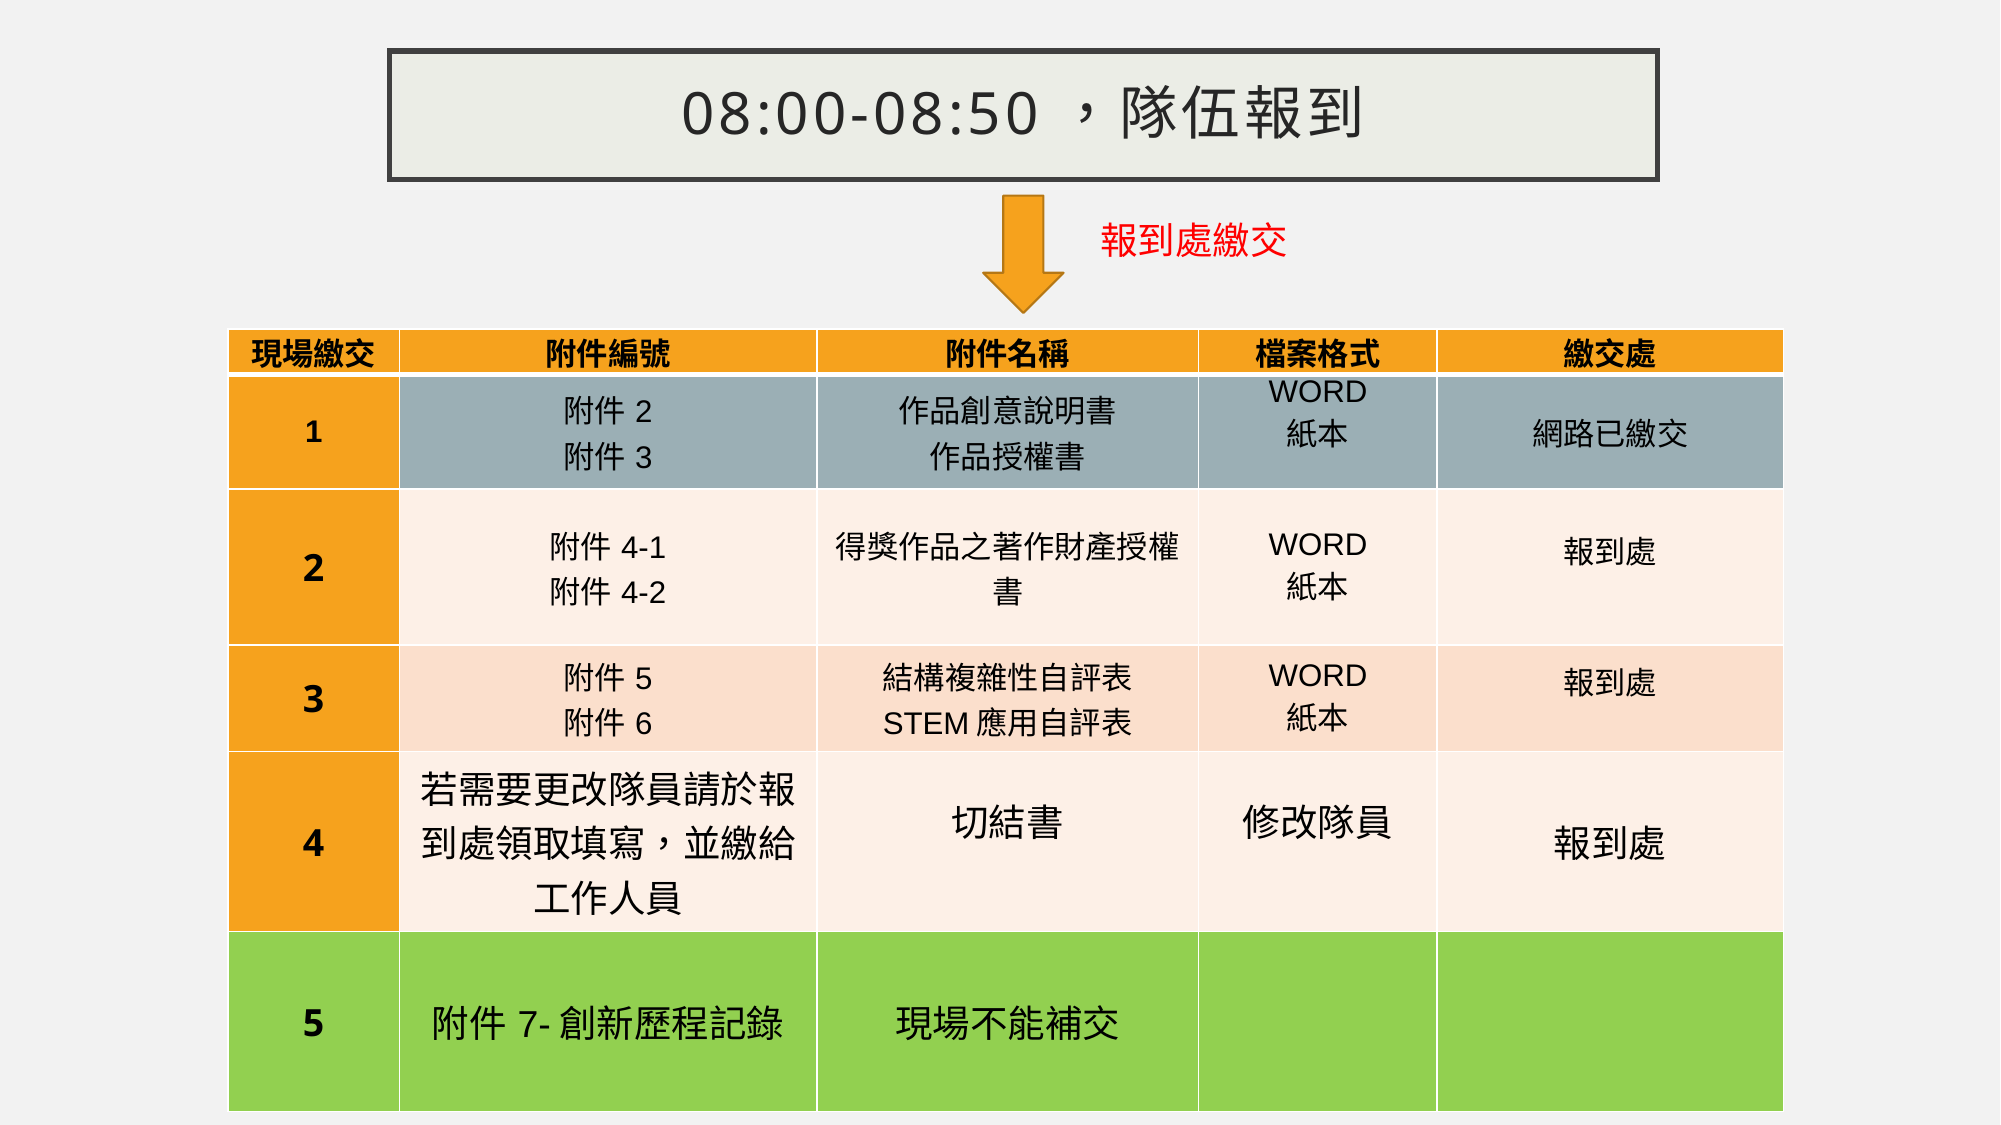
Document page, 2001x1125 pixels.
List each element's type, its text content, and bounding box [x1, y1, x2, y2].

table_cell WORD 紙本 [1199, 490, 1436, 644]
table_cell [1199, 932, 1436, 1111]
table_cell 附件4-1 附件4-2 [400, 490, 816, 644]
title 08:00-08:50，隊伍報到 [387, 48, 1660, 182]
text_box 報到處繳交 [1085, 210, 1303, 270]
table_cell 網路已繳交 [1438, 377, 1783, 488]
table_cell 作品創意說明書 作品授權書 [818, 377, 1198, 488]
table_cell 5 [229, 932, 399, 1111]
table_cell 切結書 [818, 752, 1198, 931]
table_cell 報到處 [1438, 646, 1783, 751]
table_cell 附件5 附件6 [400, 646, 816, 751]
table_cell 1 [229, 377, 399, 488]
table_cell 結構複雜性自評表 STEM應用自評表 [818, 646, 1198, 751]
text_box [982, 194, 1065, 314]
table_cell 附件7-創新歷程記錄 [400, 932, 816, 1111]
table_cell 現場不能補交 [818, 932, 1198, 1111]
table_cell [1438, 932, 1783, 1111]
table_cell 2 [229, 490, 399, 644]
table_cell 修改隊員 [1199, 752, 1436, 931]
table_header 繳交處 [1438, 330, 1783, 372]
table_cell 3 [229, 646, 399, 751]
table_header 附件名稱 [818, 330, 1198, 372]
table_cell 若需要更改隊員請於報到處領取填寫，並繳給工作人員 [400, 752, 816, 931]
table_header 現場繳交 [229, 330, 399, 372]
table_cell 附件2 附件3 [400, 377, 816, 488]
table_cell 4 [229, 752, 399, 931]
table_cell 報到處 [1438, 752, 1783, 931]
table_header 檔案格式 [1199, 330, 1436, 372]
table_cell 得獎作品之著作財產授權書 [818, 490, 1198, 644]
table_cell WORD 紙本 [1199, 377, 1436, 488]
table_header 附件編號 [400, 330, 816, 372]
table_cell 報到處 [1438, 490, 1783, 644]
table_cell WORD 紙本 [1199, 646, 1436, 751]
